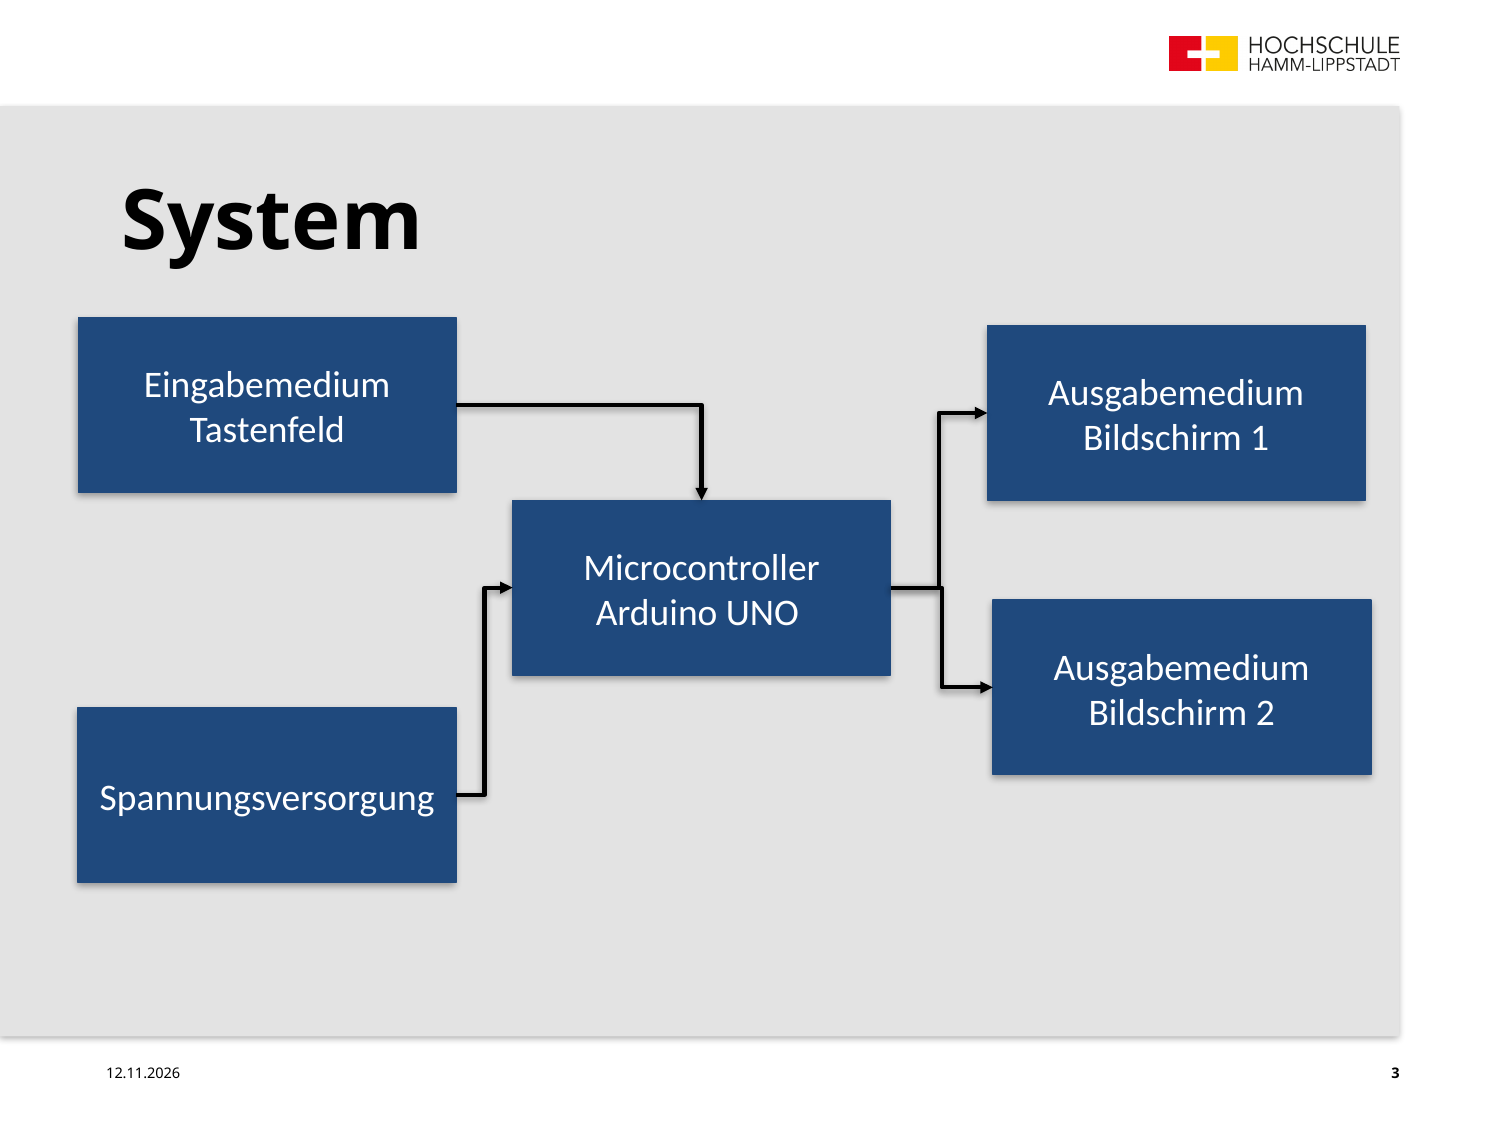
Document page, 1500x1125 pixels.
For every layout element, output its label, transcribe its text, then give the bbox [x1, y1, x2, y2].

title System [106, 122, 1366, 310]
picture [1169, 36, 1400, 71]
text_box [890, 587, 994, 688]
text_box Eingabemedium Tastenfeld [78, 317, 457, 493]
text_box Microcontroller Arduino UNO [512, 500, 885, 676]
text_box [455, 587, 513, 796]
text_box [455, 404, 702, 501]
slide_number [106, 1065, 457, 1084]
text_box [890, 412, 988, 587]
slide_number 3 [1049, 1065, 1400, 1084]
text_box Spannungsversorgung [77, 707, 457, 883]
text_box Ausgabemedium Bildschirm 2 [992, 599, 1372, 775]
text_box Ausgabemedium Bildschirm 1 [987, 325, 1366, 501]
